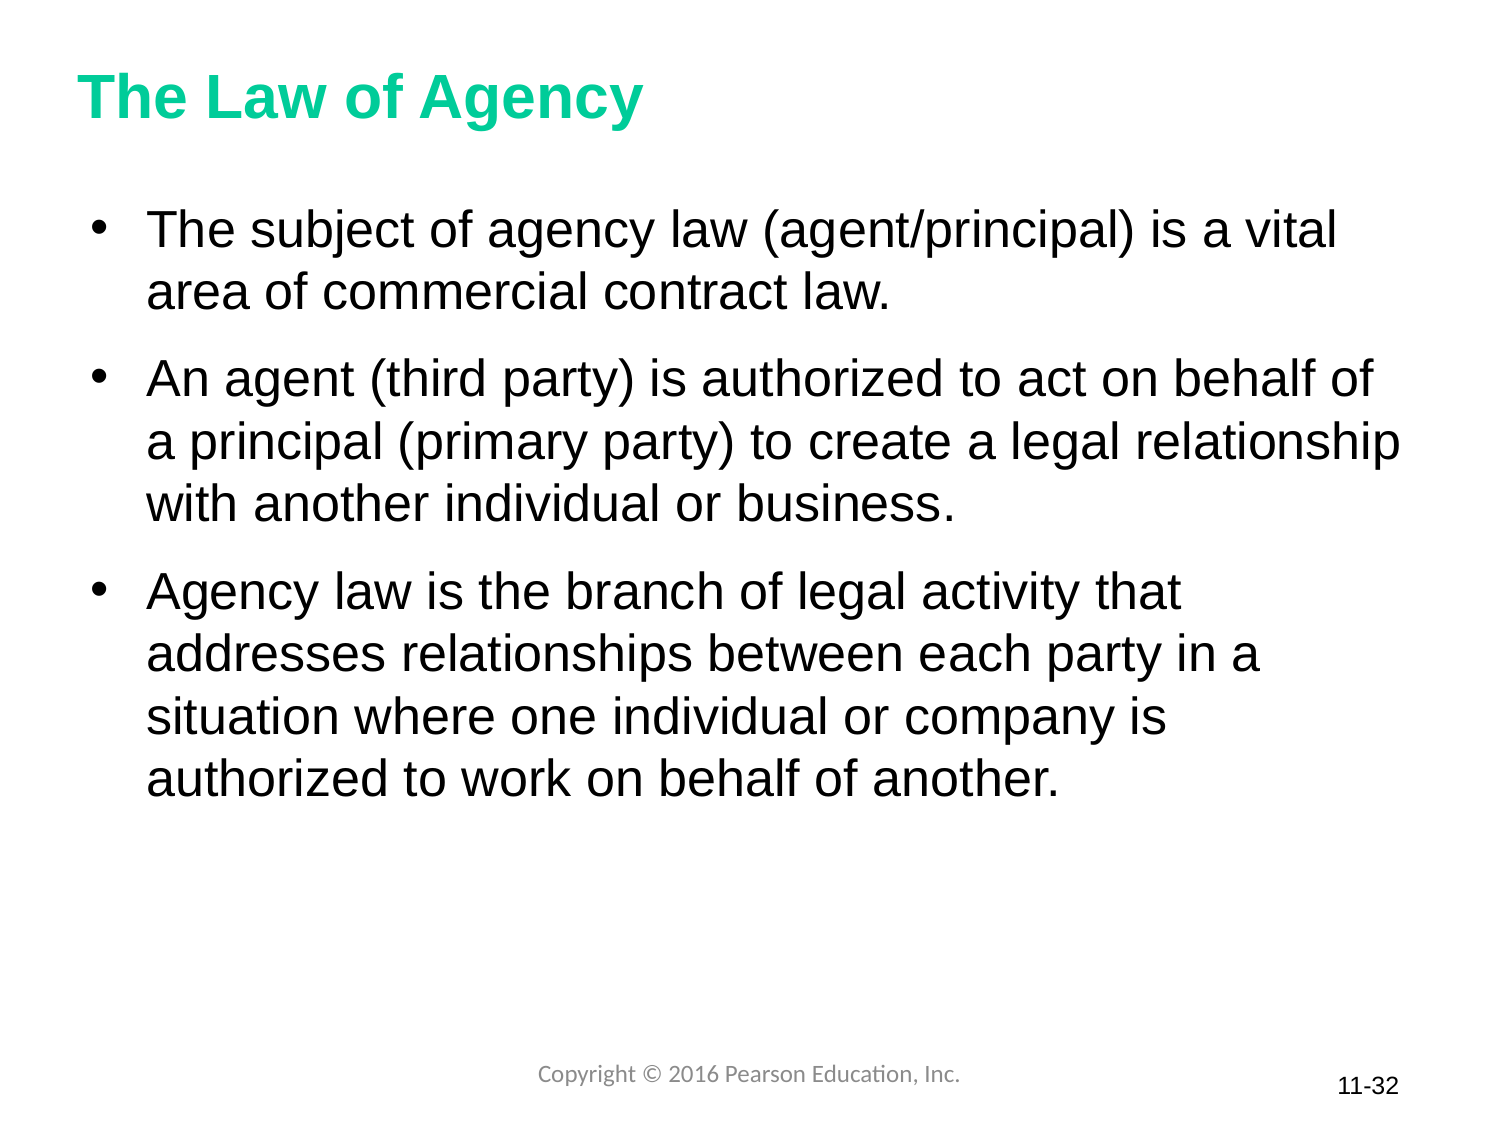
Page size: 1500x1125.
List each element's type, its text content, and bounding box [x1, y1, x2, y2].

list The subject of agency law (agent/principal) is a vital area of commercial contract law. An agent (third party) is authorized to act on behalf of a principal (primary party) to create a legal relationship with another individual or business. Agency law is the branch of legal activity that addresses relationships between each party in a situation where one individual or company is authorized to work on behalf of another. [75, 187, 1425, 930]
title The Law of Agency [62, 0, 1413, 188]
footer Copyright © 2016 Pearson Education, Inc. [512, 1042, 988, 1103]
